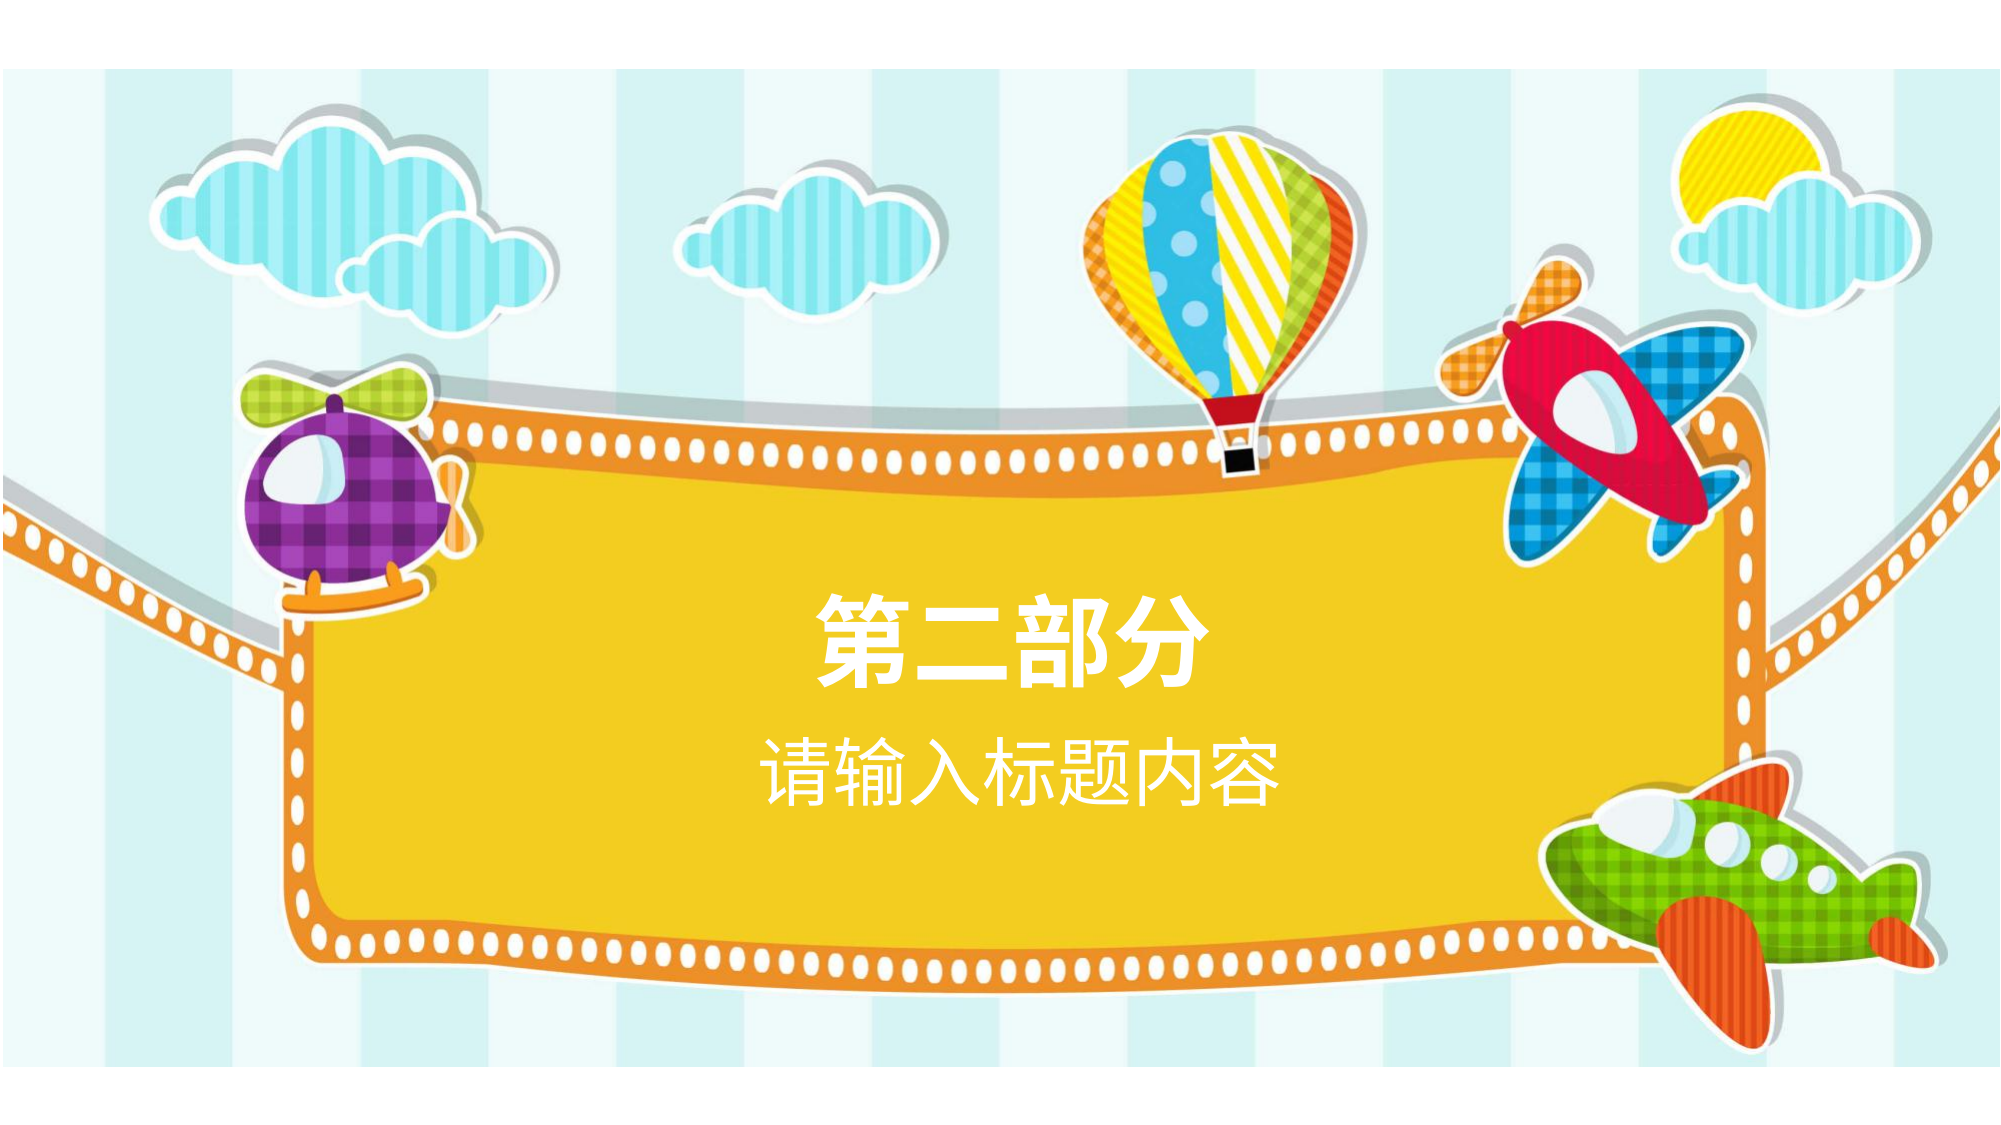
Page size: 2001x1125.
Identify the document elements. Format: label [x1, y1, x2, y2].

picture [0, 69, 2000, 1067]
